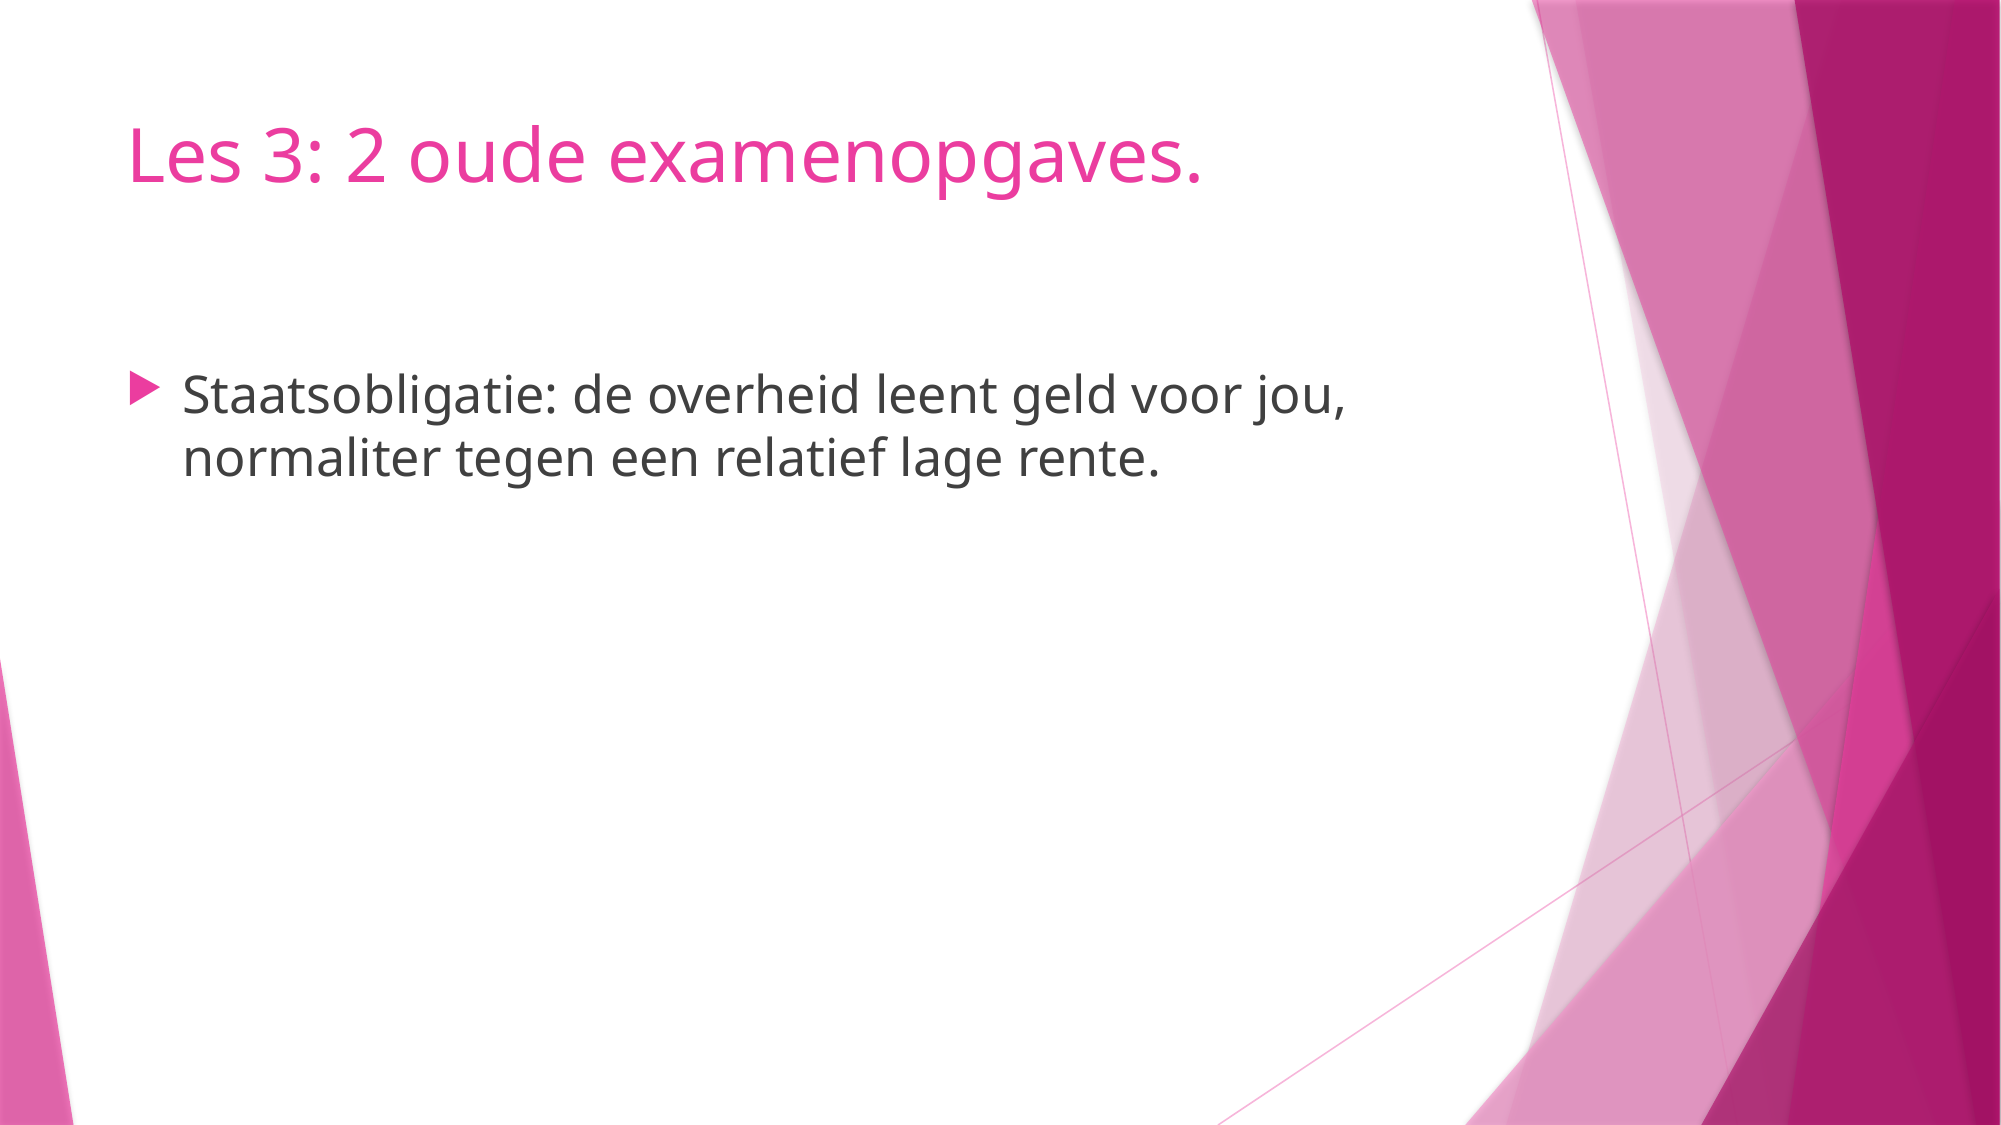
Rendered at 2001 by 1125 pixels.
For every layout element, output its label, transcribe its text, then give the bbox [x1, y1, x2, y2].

title Les 3: 2 oude examenopgaves. [111, 99, 1522, 317]
list Staatsobligatie: de overheid leent geld voor jou, normaliter tegen een relatief lage rente. [111, 354, 1522, 992]
